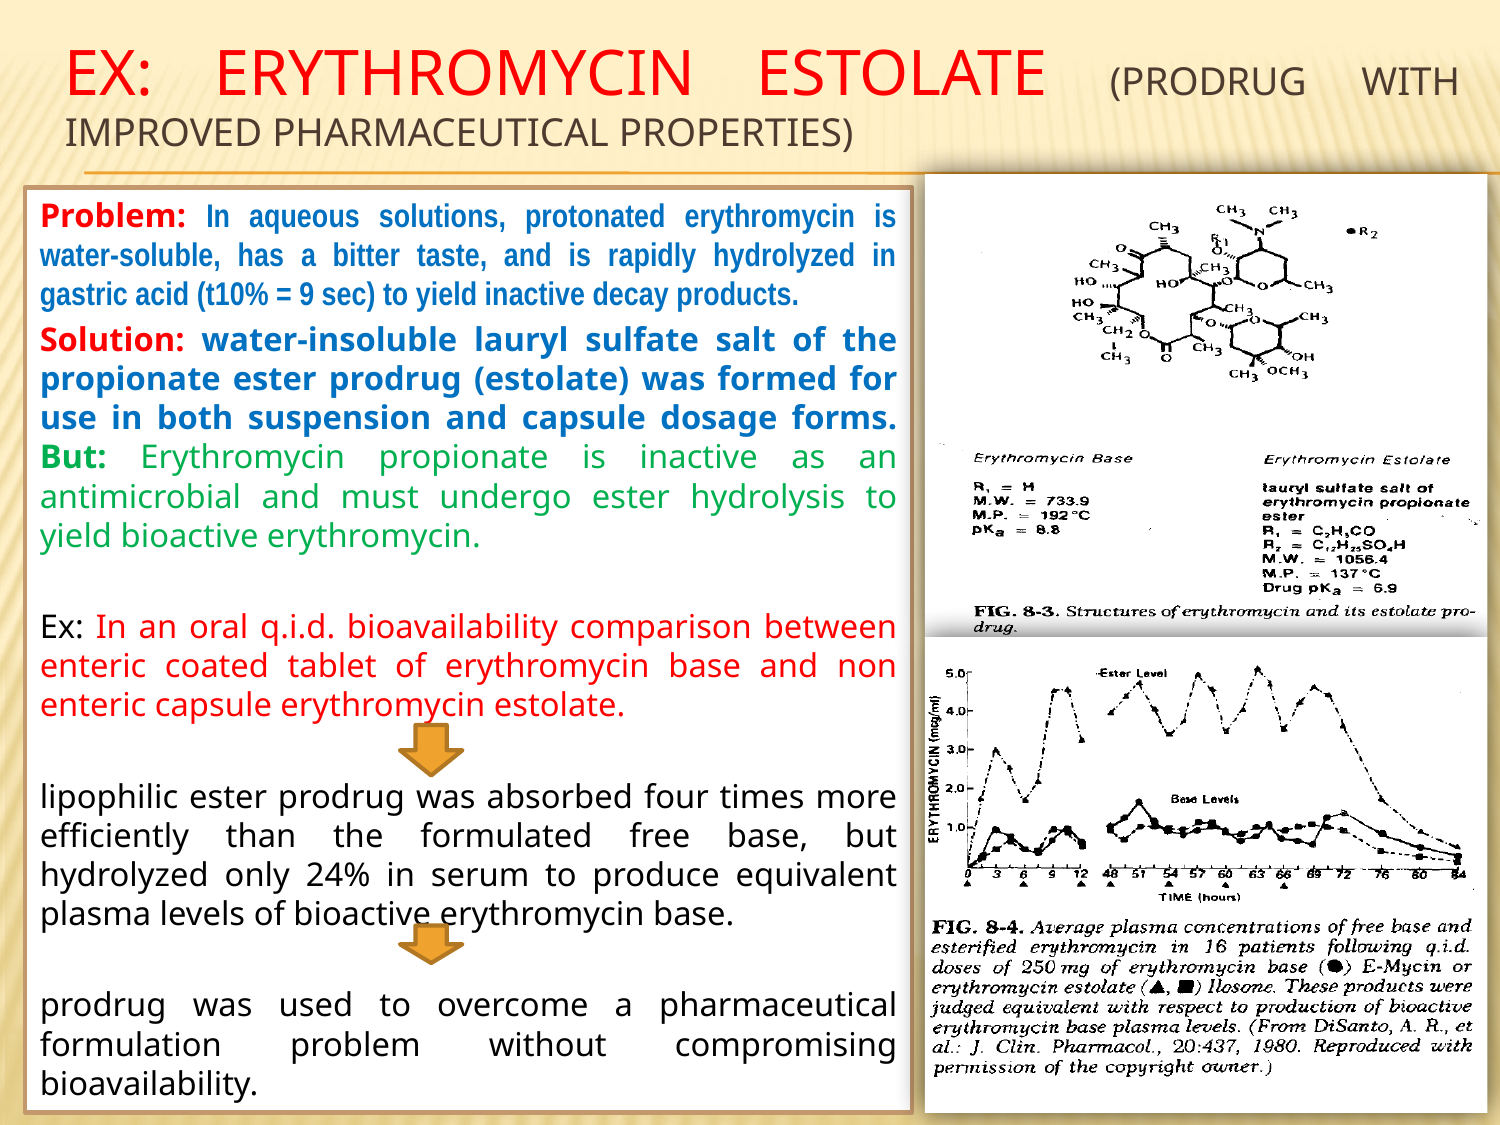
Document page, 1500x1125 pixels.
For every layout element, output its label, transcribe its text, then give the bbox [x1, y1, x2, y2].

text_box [924, 174, 1488, 1113]
title Ex: Erythromycin estolate (prodrug with improved pharmaceutical properties) [50, 24, 1475, 163]
list Problem: In aqueous solutions, protonated erythromycin is water-soluble, has a bitter taste, and is rapidly hydrolyzed in gastric acid (t10% = 9 sec) to yield inactive decay products. Solution: water-insoluble lauryl sulfate salt of the propionate ester prodrug (estolate) was formed for use in both suspension and capsule dosage forms. But: Erythromycin propionate is inactive as an antimicrobial and must undergo ester hydrolysis to yield bioactive erythromycin. Ex: In an oral q.i.d. bioavailability comparison between enteric coated tablet of erythromycin base and non enteric capsule erythromycin estolate. lipophilic ester prodrug was absorbed four times more efficiently than the formulated free base, but hydrolyzed only 24% in serum to produce equivalent plasma levels of bioactive erythromycin base. prodrug was used to overcome a pharmaceutical formulation problem without compromising bioavailability. [23, 185, 906, 1115]
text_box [399, 724, 463, 964]
